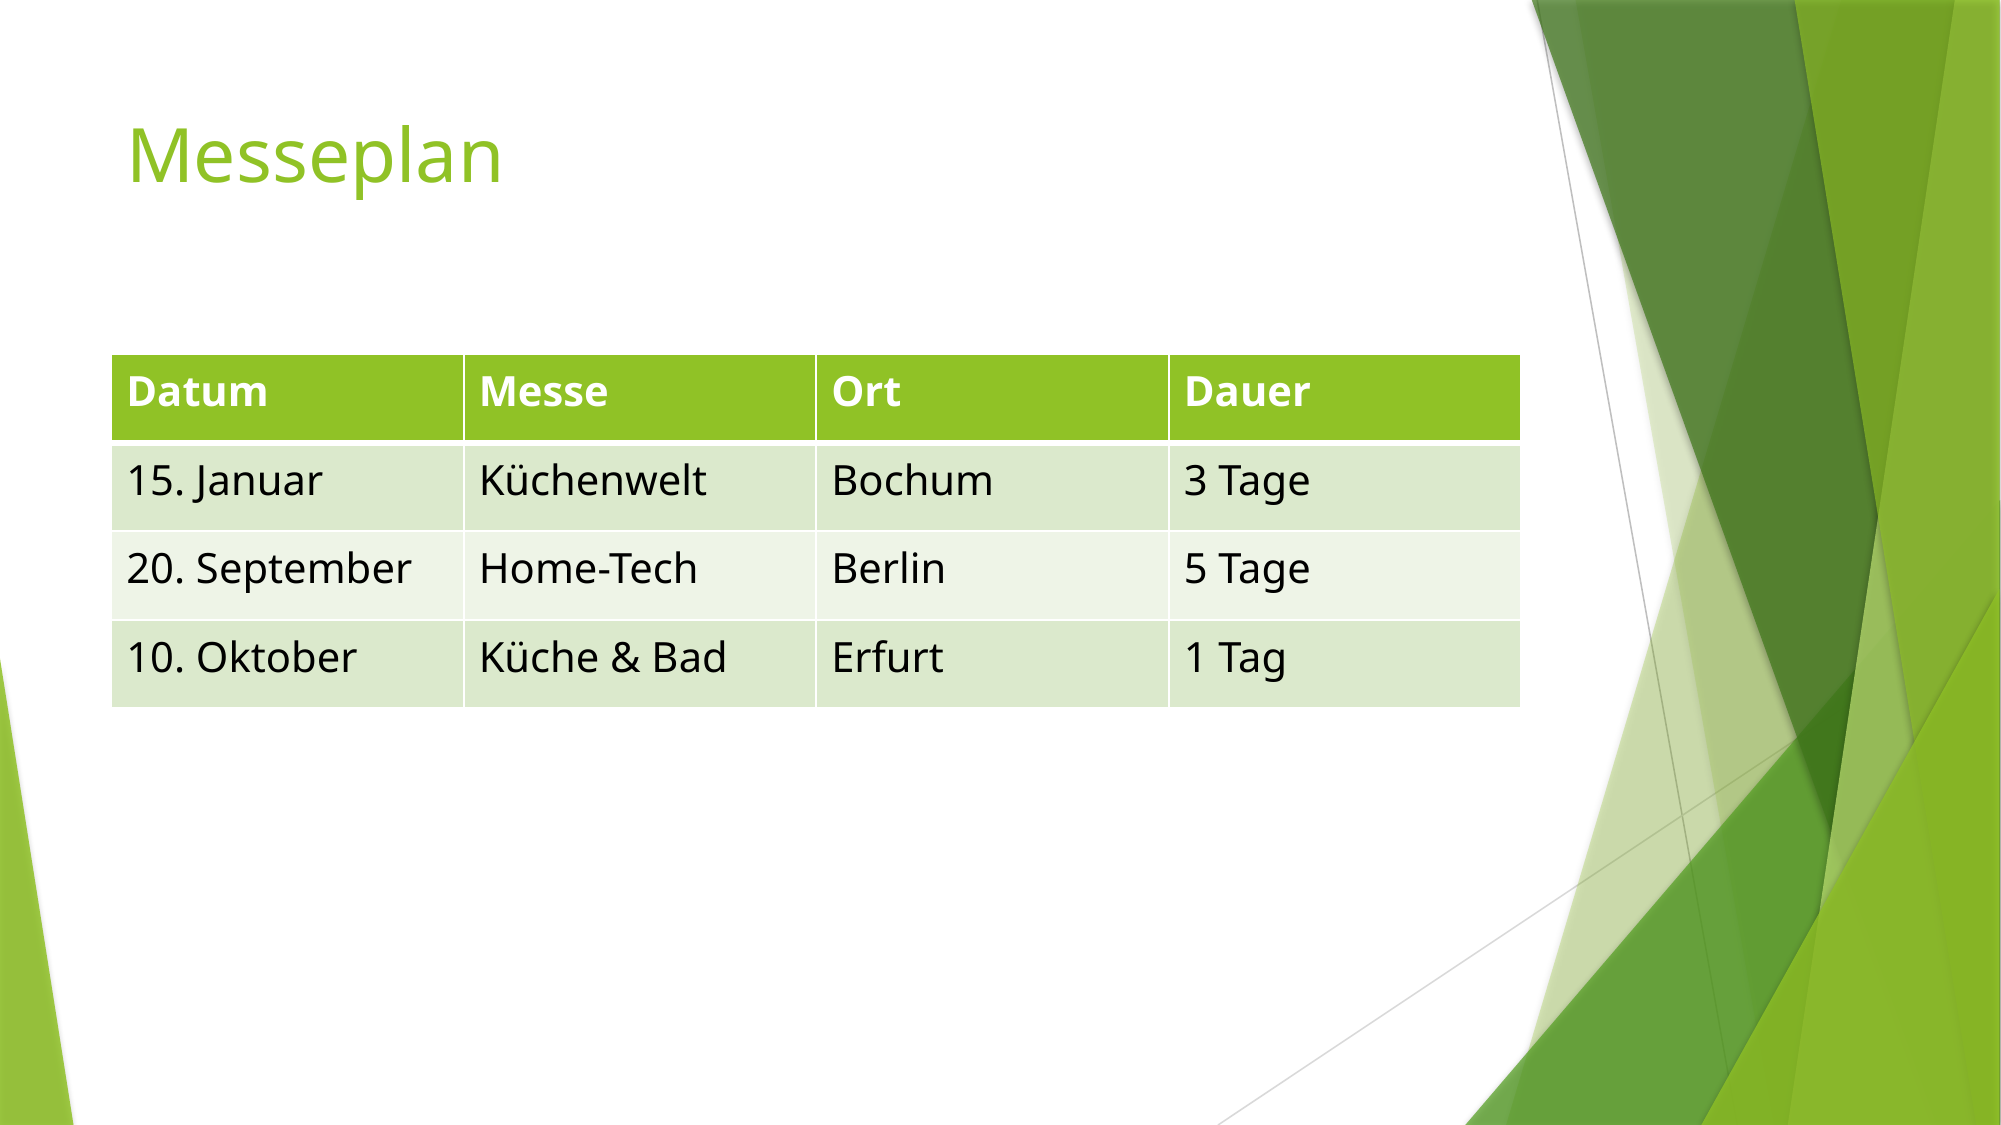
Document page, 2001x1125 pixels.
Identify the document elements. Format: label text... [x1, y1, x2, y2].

table_cell 20. September [112, 532, 463, 619]
title Messeplan [111, 99, 1522, 317]
table_header Datum [112, 355, 463, 440]
table_cell Erfurt [817, 621, 1168, 707]
table_cell 15. Januar [112, 446, 463, 530]
table_cell Home-Tech [465, 532, 815, 619]
table_cell Bochum [817, 446, 1168, 530]
table_cell 5 Tage [1170, 532, 1520, 619]
table_cell Küchenwelt [465, 446, 815, 530]
table_cell 3 Tage [1170, 446, 1520, 530]
table_cell 10. Oktober [112, 621, 463, 707]
table_cell 1 Tag [1170, 621, 1520, 707]
table_cell Küche & Bad [465, 621, 815, 707]
table_cell Berlin [817, 532, 1168, 619]
table_header Messe [465, 355, 815, 440]
table_header Ort [817, 355, 1168, 440]
table_header Dauer [1170, 355, 1520, 440]
